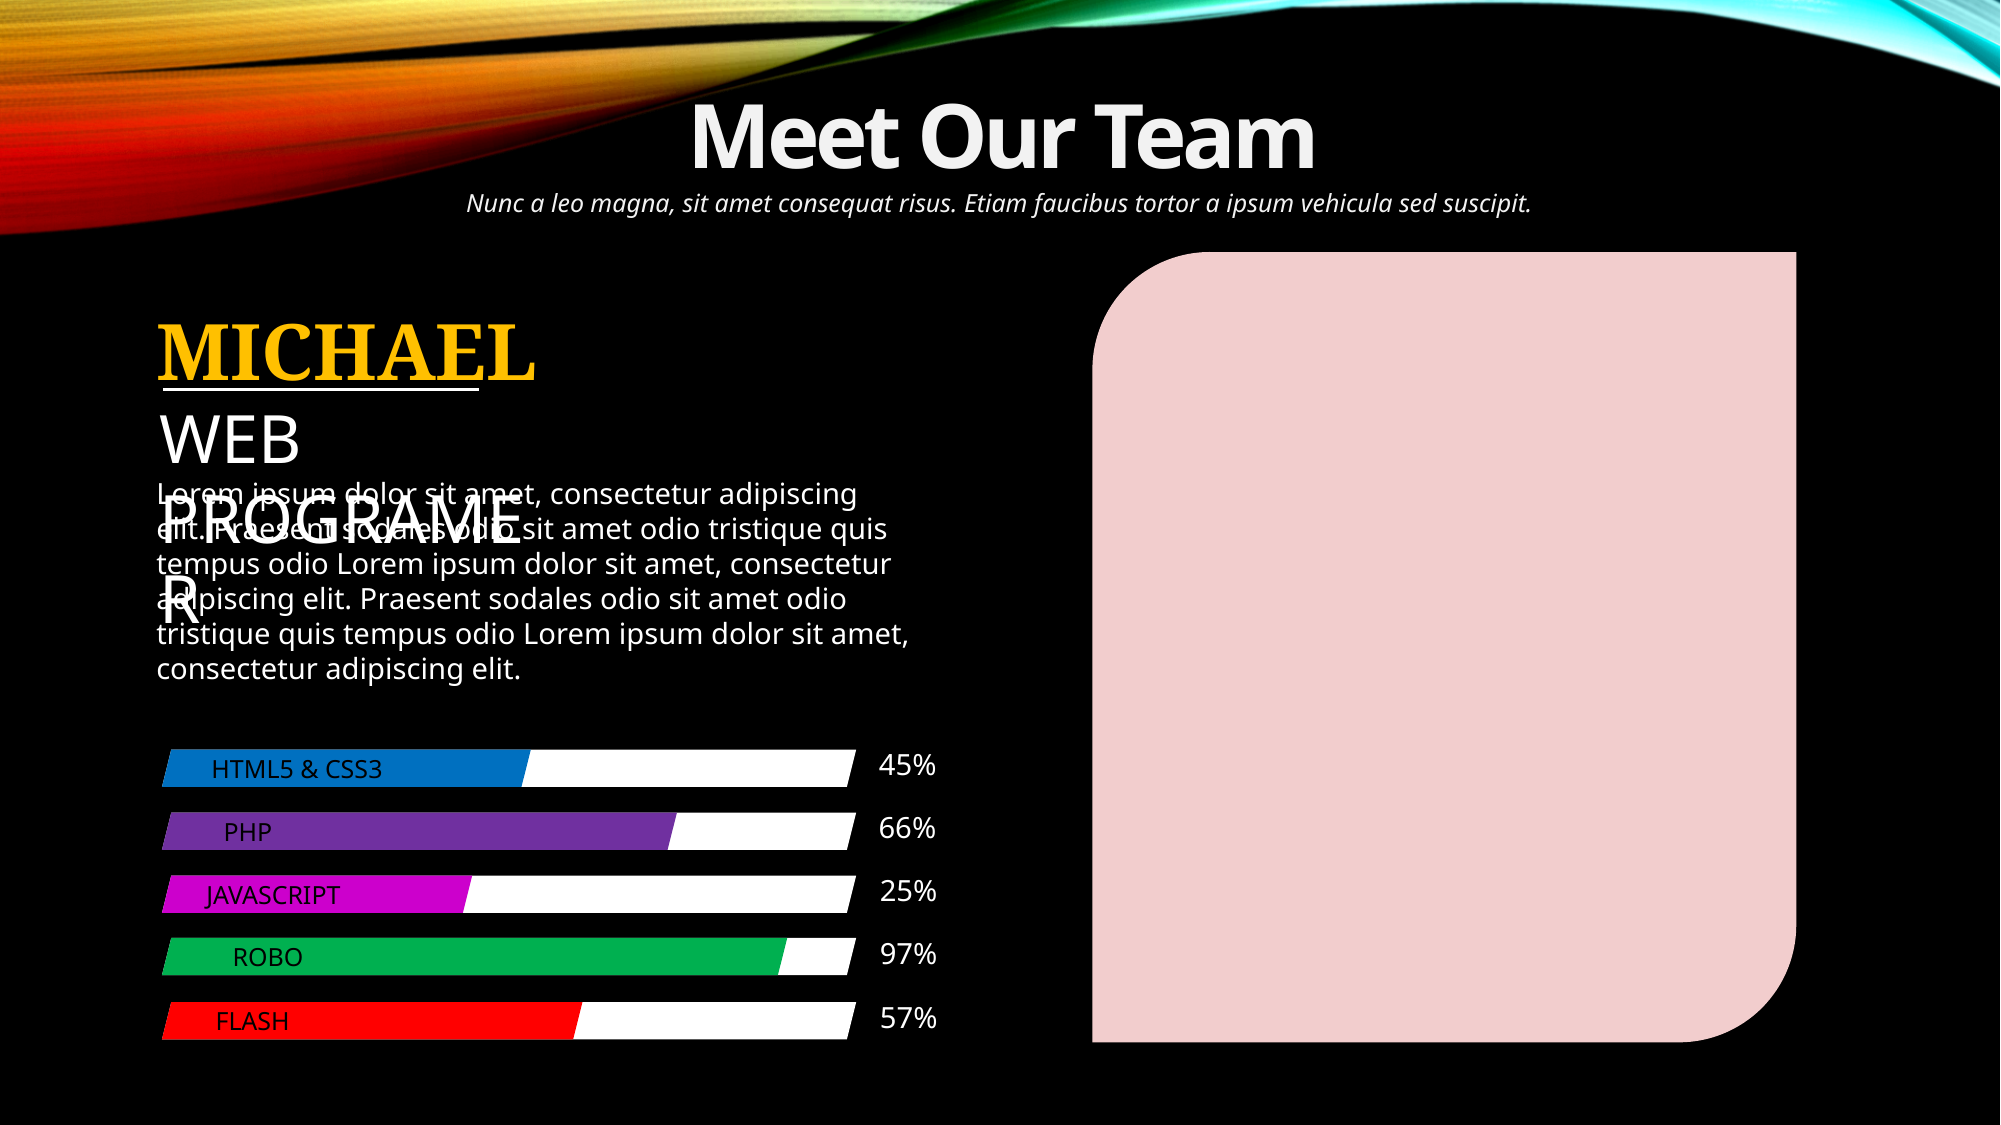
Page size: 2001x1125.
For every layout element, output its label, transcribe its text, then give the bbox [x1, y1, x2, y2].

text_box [1092, 251, 1798, 1043]
text_box 66% [863, 802, 951, 852]
text_box Nunc a leo magna, sit amet consequat risus. Etiam faucibus tortor a ipsum vehicula sed suscipit. [123, 182, 1884, 223]
text_box PHP [160, 811, 678, 852]
text_box ROBO [160, 936, 789, 977]
text_box [779, 936, 858, 977]
text_box 45% [863, 739, 952, 789]
text_box JAVASCRIPT [160, 874, 474, 914]
text_box [464, 874, 858, 914]
text_box [574, 1001, 858, 1041]
text_box [523, 748, 858, 788]
text_box FLASH [160, 1001, 584, 1041]
text_box Lorem ipsum dolor sit amet, consectetur adipiscing elit. Praesent sodales odio sit amet odio tristique quis tempus odio Lorem ipsum dolor sit amet, consectetur adipiscing elit. Praesent sodales odio sit amet odio tristique quis tempus odio Lorem ipsum dolor sit amet, consectetur adipiscing elit. [141, 467, 926, 693]
text_box MICHAEL [141, 294, 756, 403]
text_box [668, 811, 858, 852]
text_box Meet Our Team [677, 74, 1330, 182]
text_box 97% [864, 927, 953, 978]
text_box 25% [864, 865, 953, 915]
text_box 57% [864, 991, 953, 1042]
picture [0, 0, 2000, 237]
text_box WEB PROGRAMER [145, 389, 565, 644]
text_box HTML5 & CSS3 [160, 748, 532, 788]
